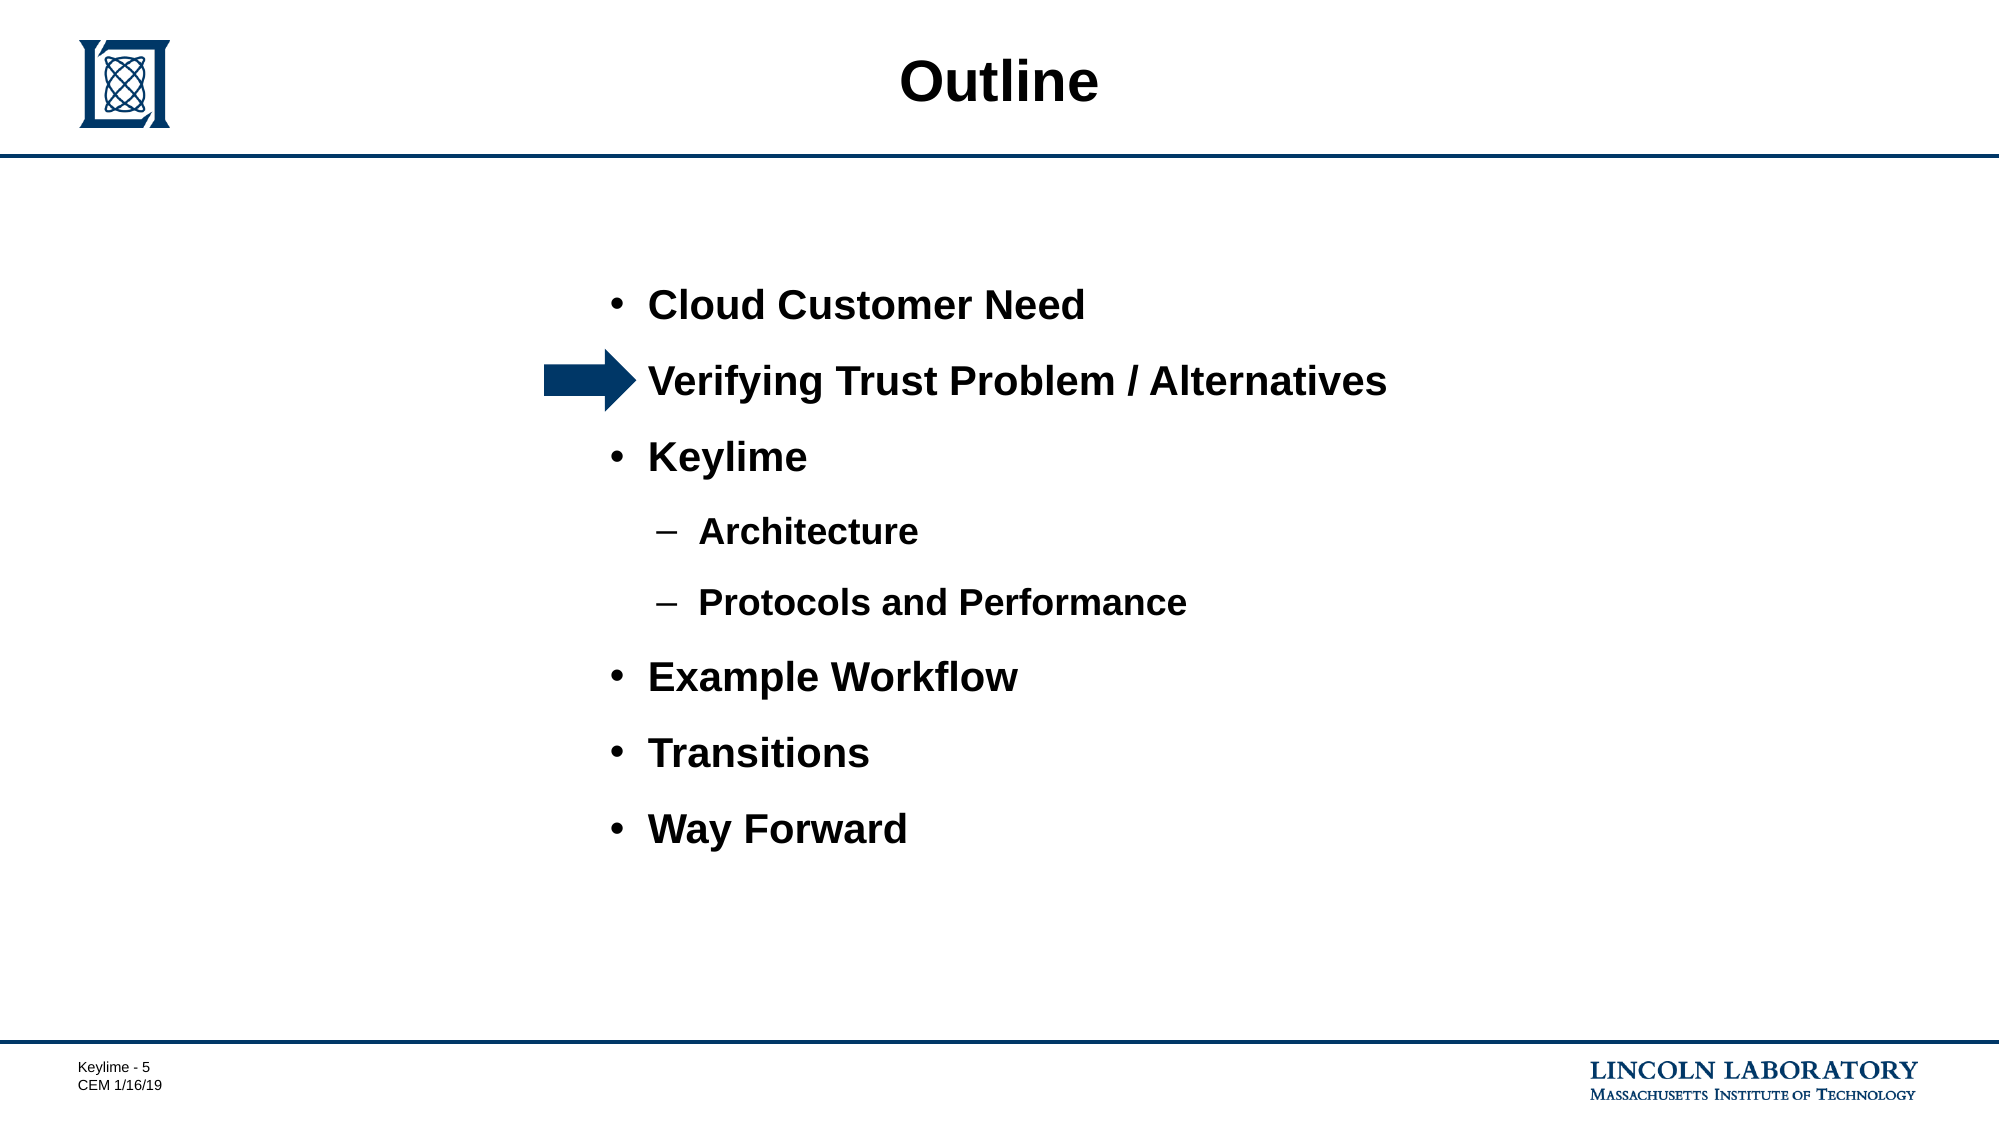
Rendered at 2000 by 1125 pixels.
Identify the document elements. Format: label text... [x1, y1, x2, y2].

text_box [544, 348, 637, 412]
list Cloud Customer Need Verifying Trust Problem / Alternatives Keylime Architecture Protocols and Performance Example Workflow Transitions Way Forward [103, 275, 1895, 1005]
title Outline [205, 16, 1794, 151]
picture [1588, 1061, 1918, 1100]
picture [79, 40, 170, 128]
